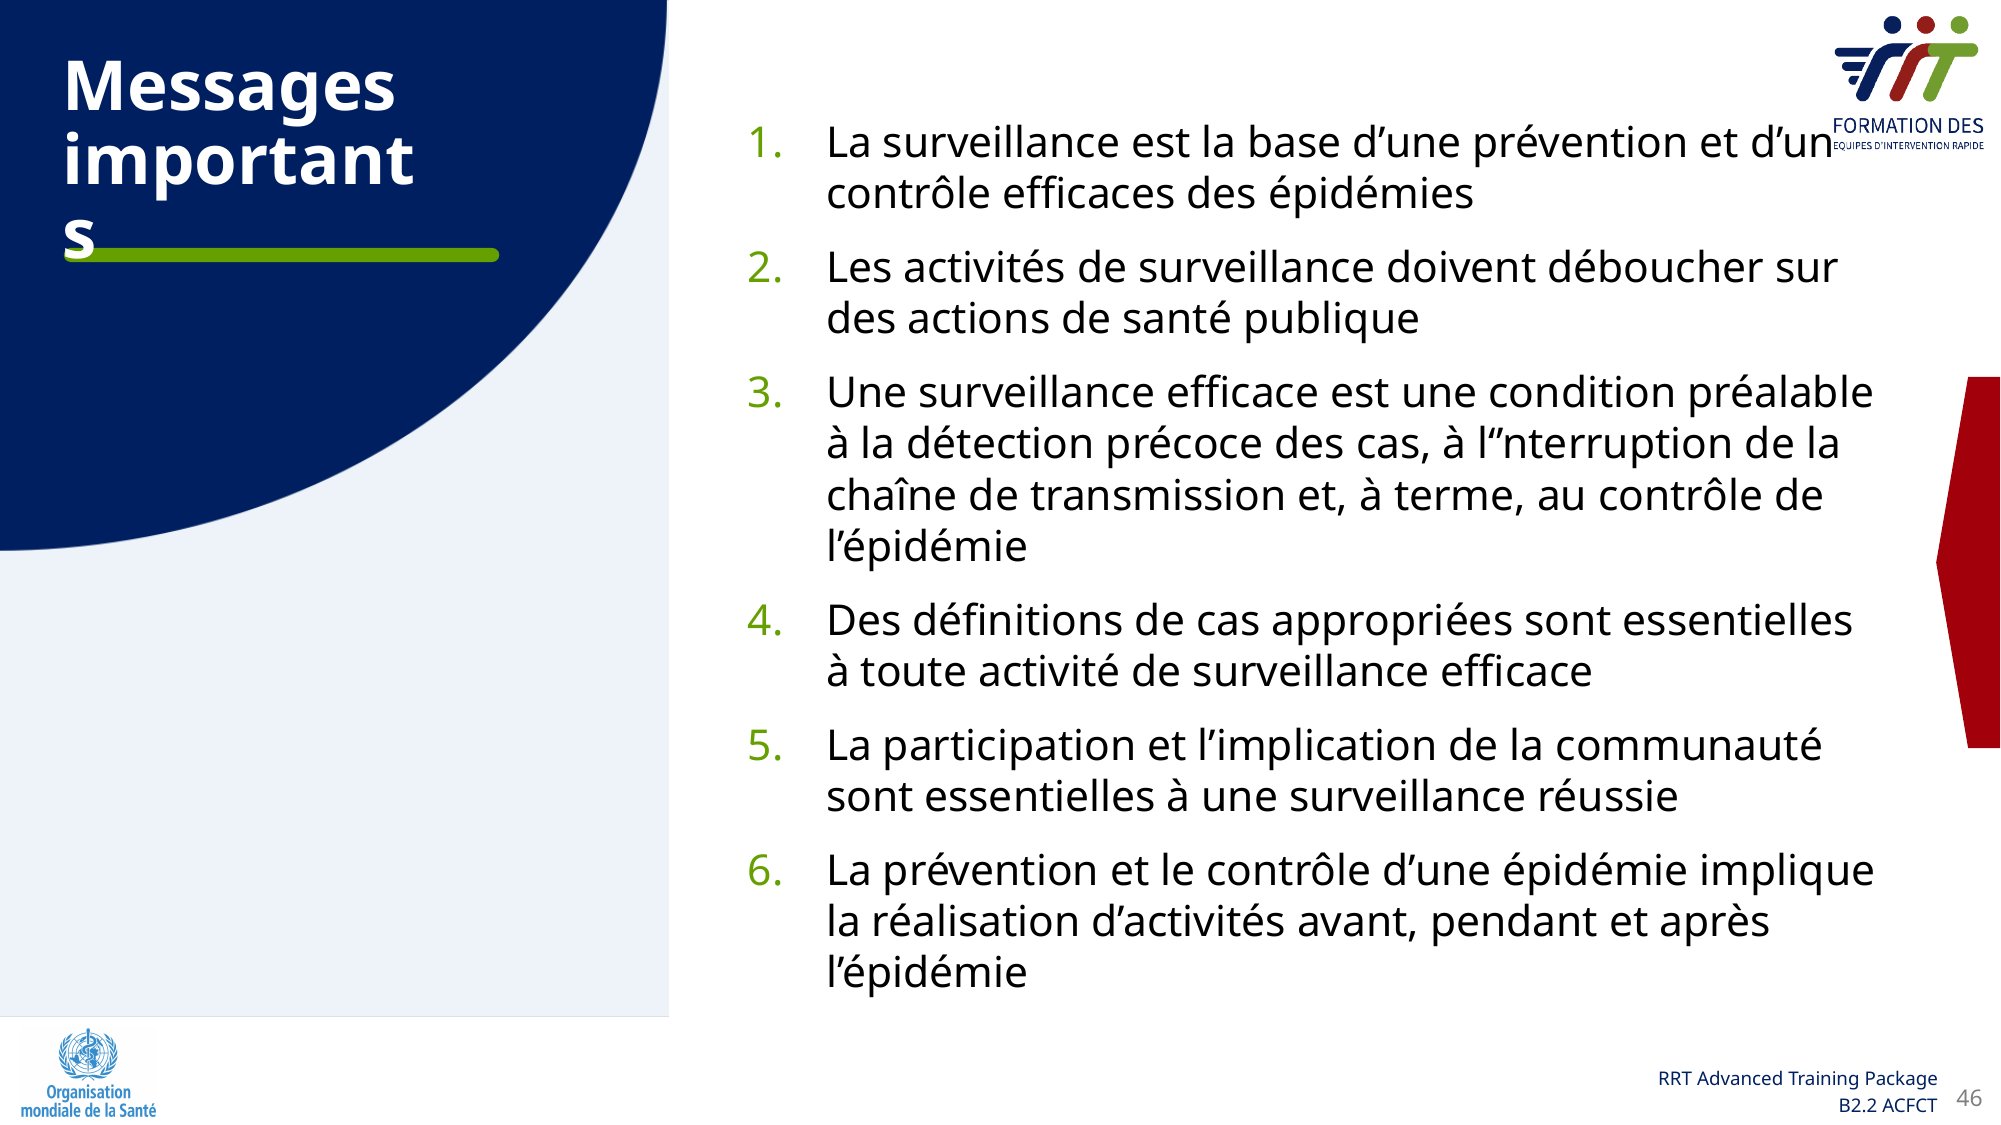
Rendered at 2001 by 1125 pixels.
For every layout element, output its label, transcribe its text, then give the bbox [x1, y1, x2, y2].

list La surveillance est la base d’une prévention et d’un contrôle efficaces des épidémies Les activités de surveillance doivent déboucher sur des actions de santé publique Une surveillance efficace est une condition préalable à la détection précoce des cas, à l‘’nterruption de la chaîne de transmission et, à terme, au contrôle de l’épidémie Des définitions de cas appropriées sont essentielles à toute activité de surveillance efficace La participation et l’implication de la communauté sont essentielles à une surveillance réussie La prévention et le contrôle d’une épidémie implique la réalisation d’activités avant, pendant et après l’épidémie [739, 107, 1887, 1018]
picture [1833, 15, 1984, 151]
picture [0, 0, 669, 1018]
picture [20, 1027, 157, 1118]
title Messages importants [54, 42, 458, 282]
